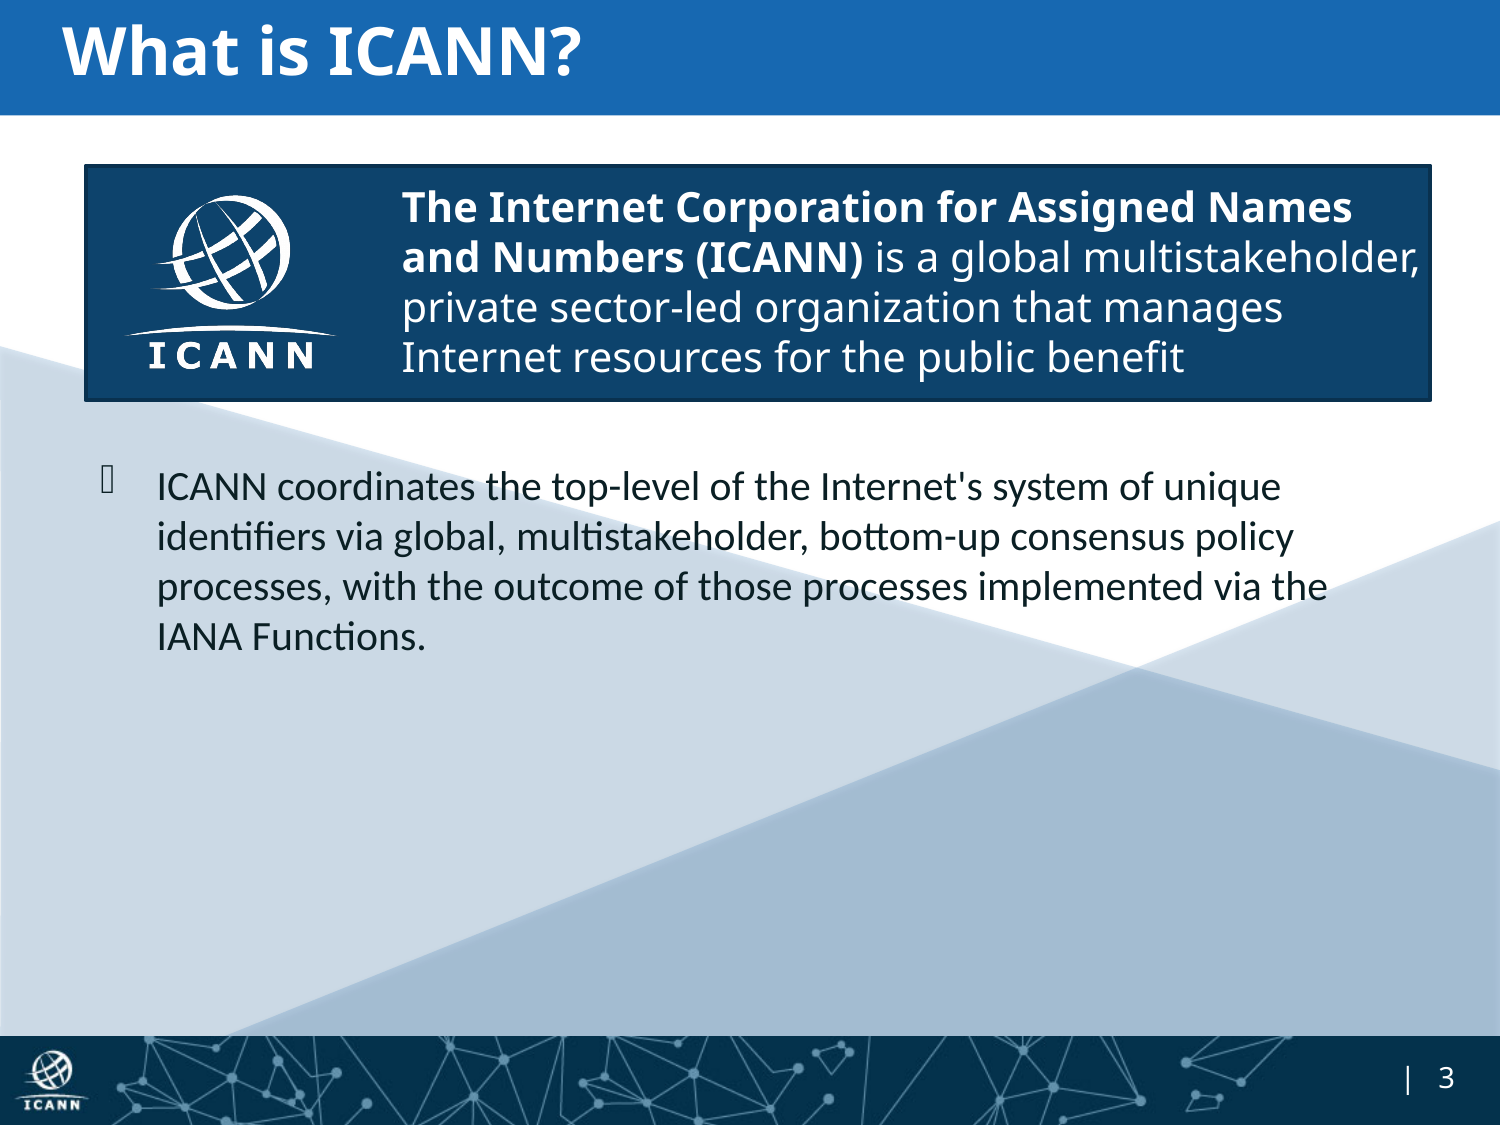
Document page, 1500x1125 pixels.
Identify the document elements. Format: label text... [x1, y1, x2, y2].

picture [0, 1036, 1500, 1125]
title What is ICANN? [0, 0, 1500, 116]
text_box The Internet Corporation for Assigned Names and Numbers (ICANN) is a global multistakeholder, private sector-led organization that manages Internet resources for the public benefit [386, 173, 1446, 452]
text_box ICANN coordinates the top-level of the Internet's system of unique identifiers via global, multistakeholder, bottom-up consensus policy processes, with the outcome of those processes implemented via the IANA Functions. [85, 451, 1422, 667]
text_box [84, 164, 1432, 402]
picture [111, 189, 350, 375]
